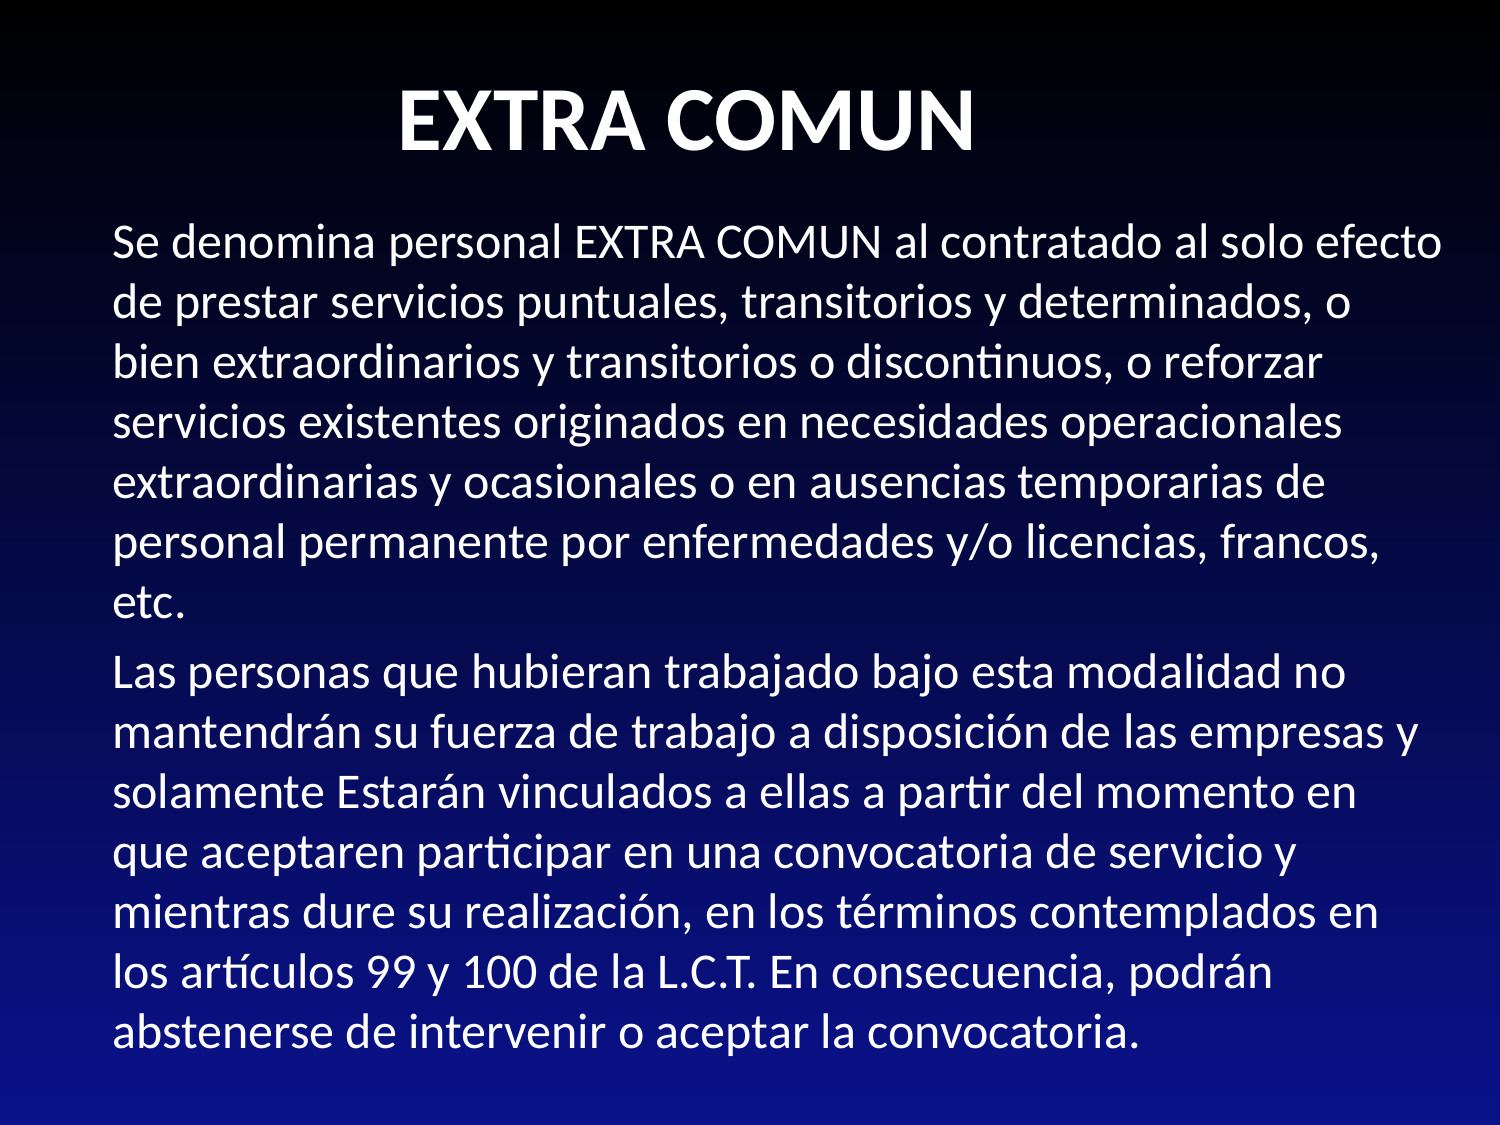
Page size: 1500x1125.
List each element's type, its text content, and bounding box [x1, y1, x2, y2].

list Se denomina personal EXTRA COMUN al contratado al solo efecto de prestar servicios puntuales, transitorios y determinados, o bien extraordinarios y transitorios o discontinuos, o reforzar servicios existentes originados en necesidades operacionales extraordinarias y ocasionales o en ausencias temporarias de personal permanente por enfermedades y/o licencias, francos, etc. Las personas que hubieran trabajado bajo esta modalidad no mantendrán su fuerza de trabajo a disposición de las empresas y solamente Estarán vinculados a ellas a partir del momento en que aceptaren participar en una convocatoria de servicio y mientras dure su realización, en los términos contemplados en los artículos 99 y 100 de la L.C.T. En consecuencia, podrán abstenerse de intervenir o aceptar la convocatoria. [111, 207, 1447, 951]
title EXTRA COMUN [0, 58, 1376, 213]
